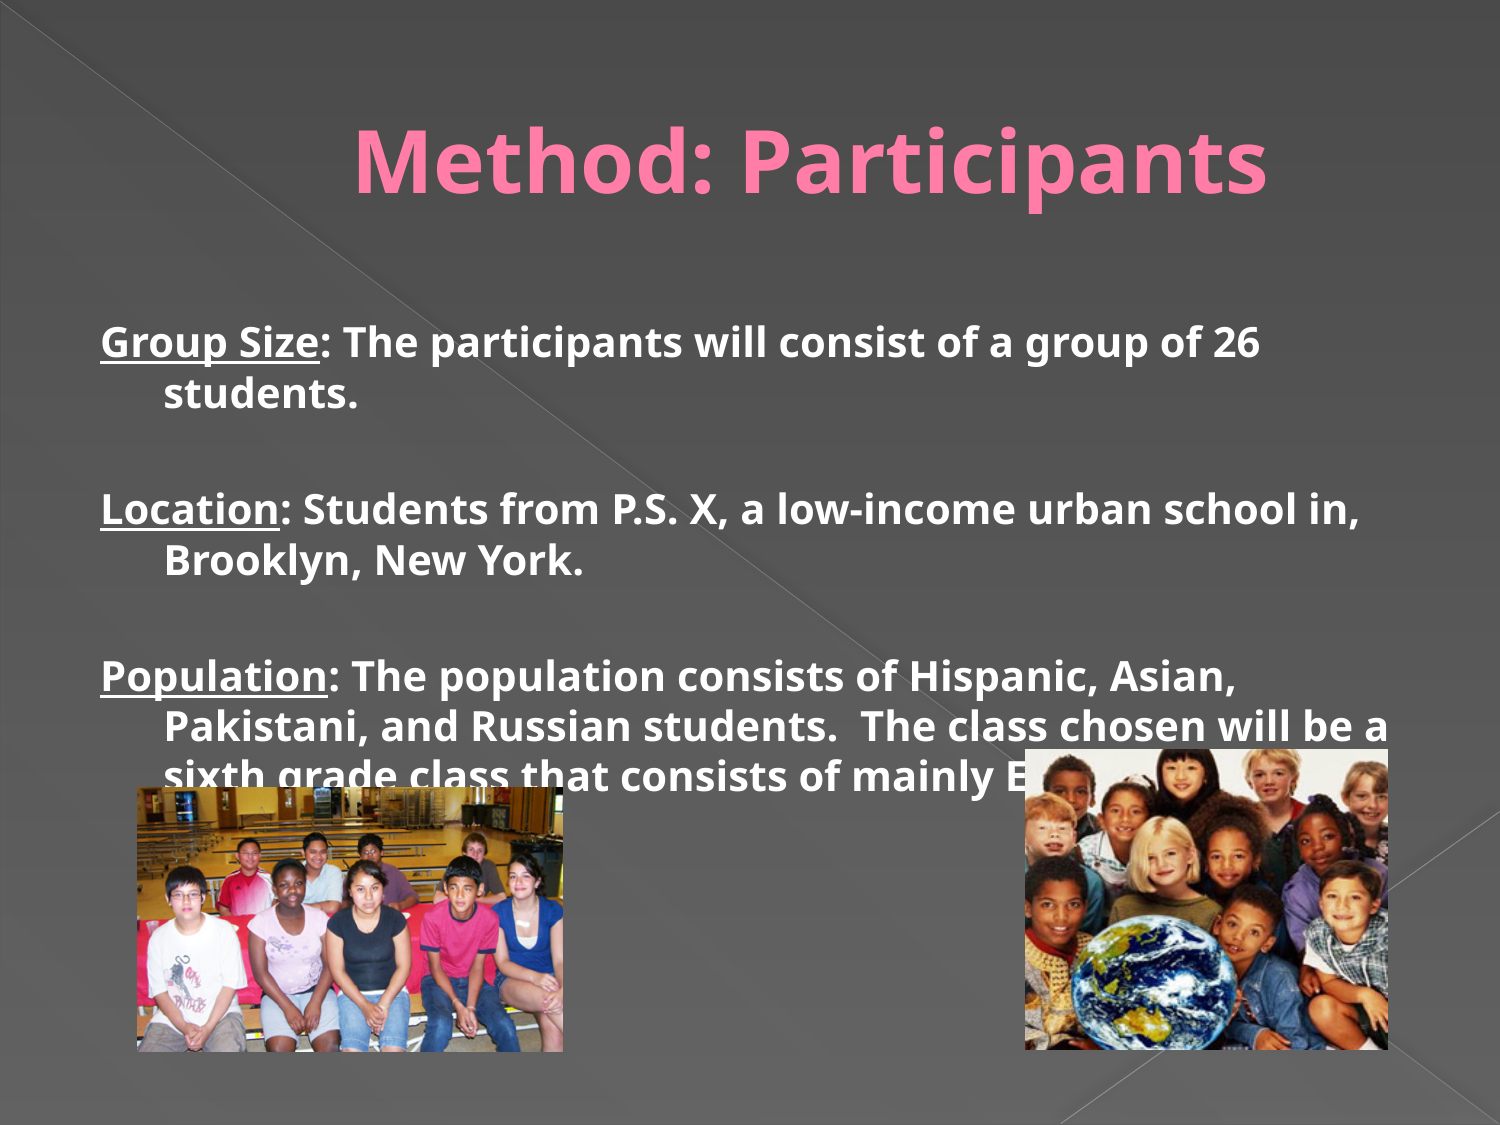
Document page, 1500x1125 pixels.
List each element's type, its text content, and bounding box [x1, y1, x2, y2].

picture [137, 787, 563, 1052]
picture [1024, 749, 1388, 1050]
title Method: Participants [75, 43, 1425, 274]
list Group Size: The participants will consist of a group of 26 students. Location: Students from P.S. X, a low-income urban school in, Brooklyn, New York. Population: The population consists of Hispanic, Asian, Pakistani, and Russian students. The class chosen will be a sixth grade class that consists of mainly ESL students. [75, 308, 1425, 1059]
